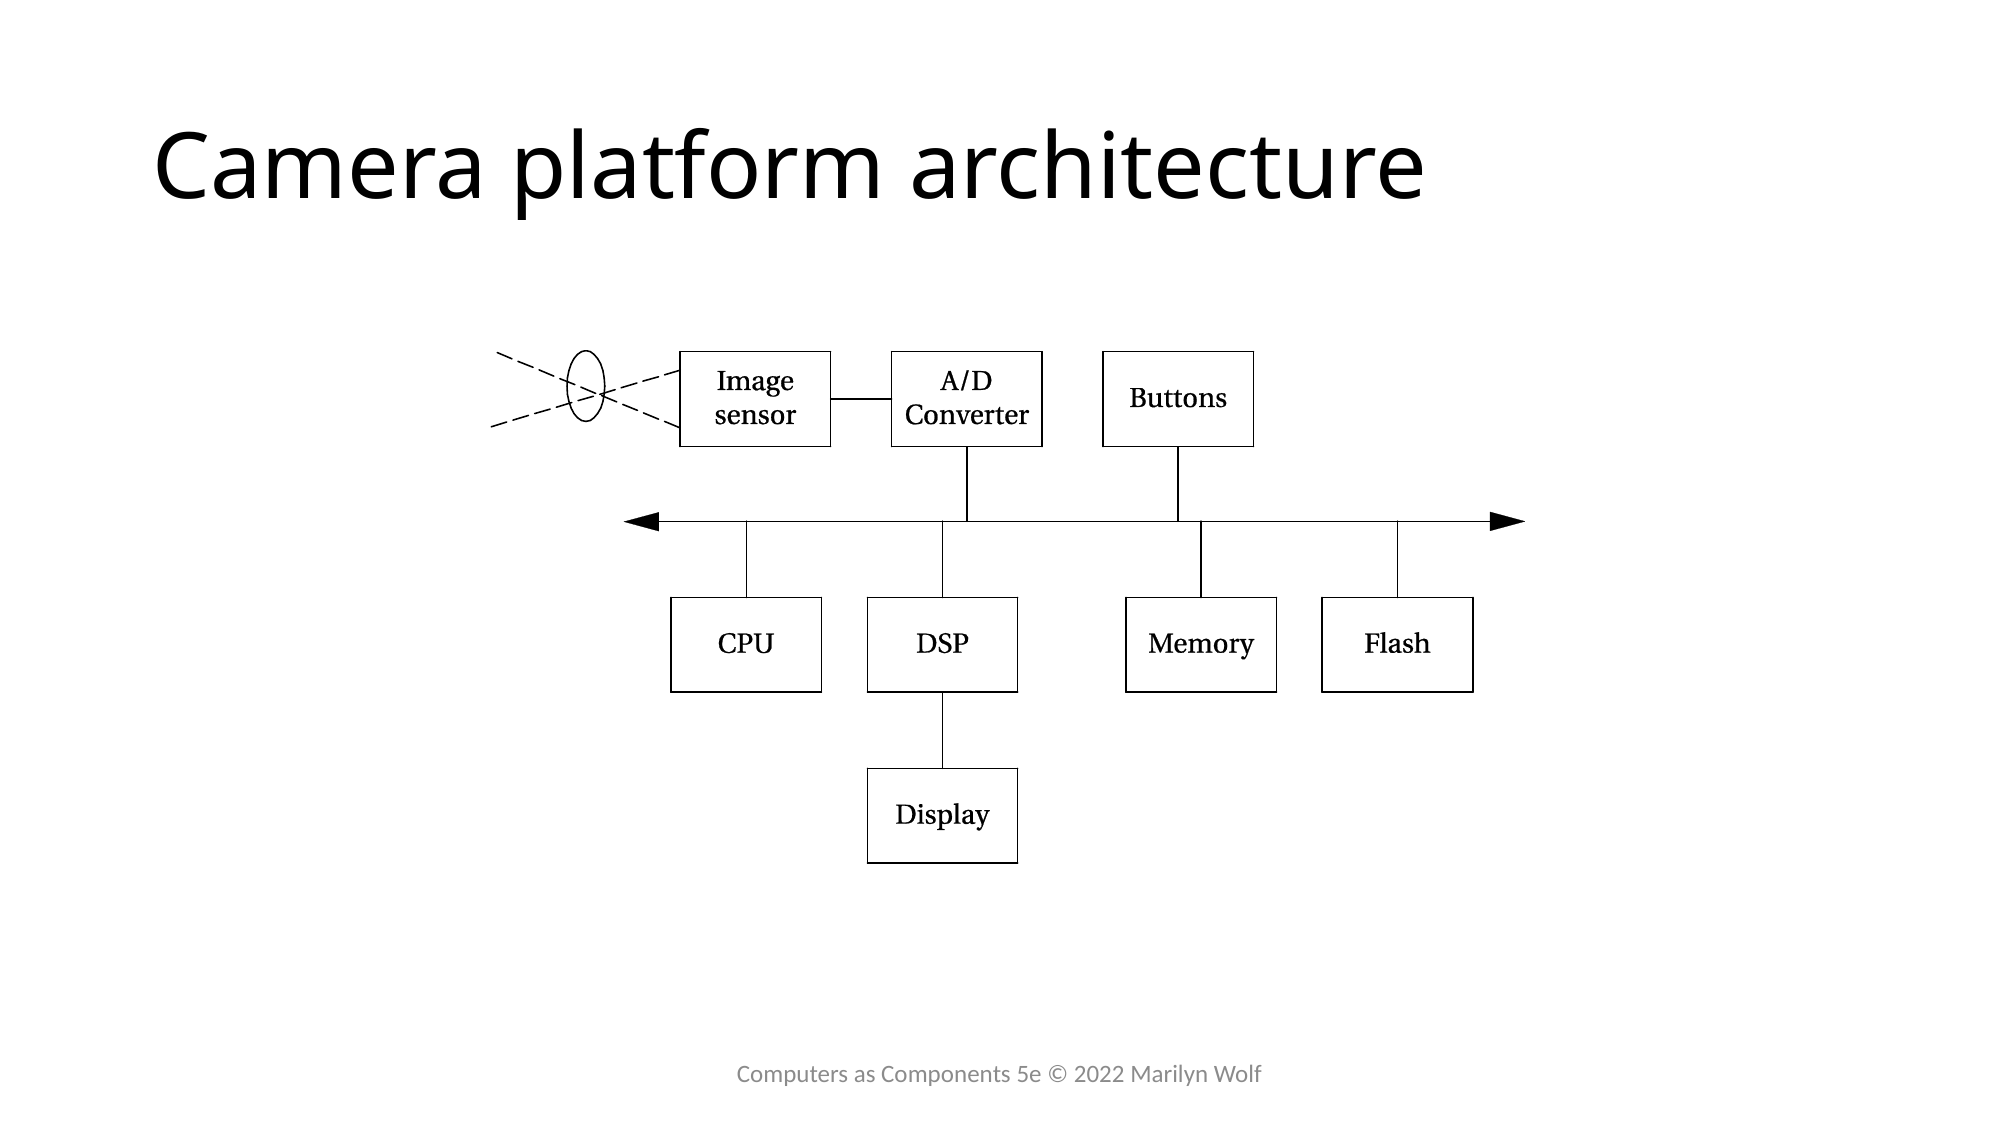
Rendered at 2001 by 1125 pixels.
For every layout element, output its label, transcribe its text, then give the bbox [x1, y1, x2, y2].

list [487, 349, 1525, 864]
footer Computers as Components 5e © 2022 Marilyn Wolf [662, 1042, 1338, 1103]
title Camera platform architecture [137, 59, 1863, 278]
